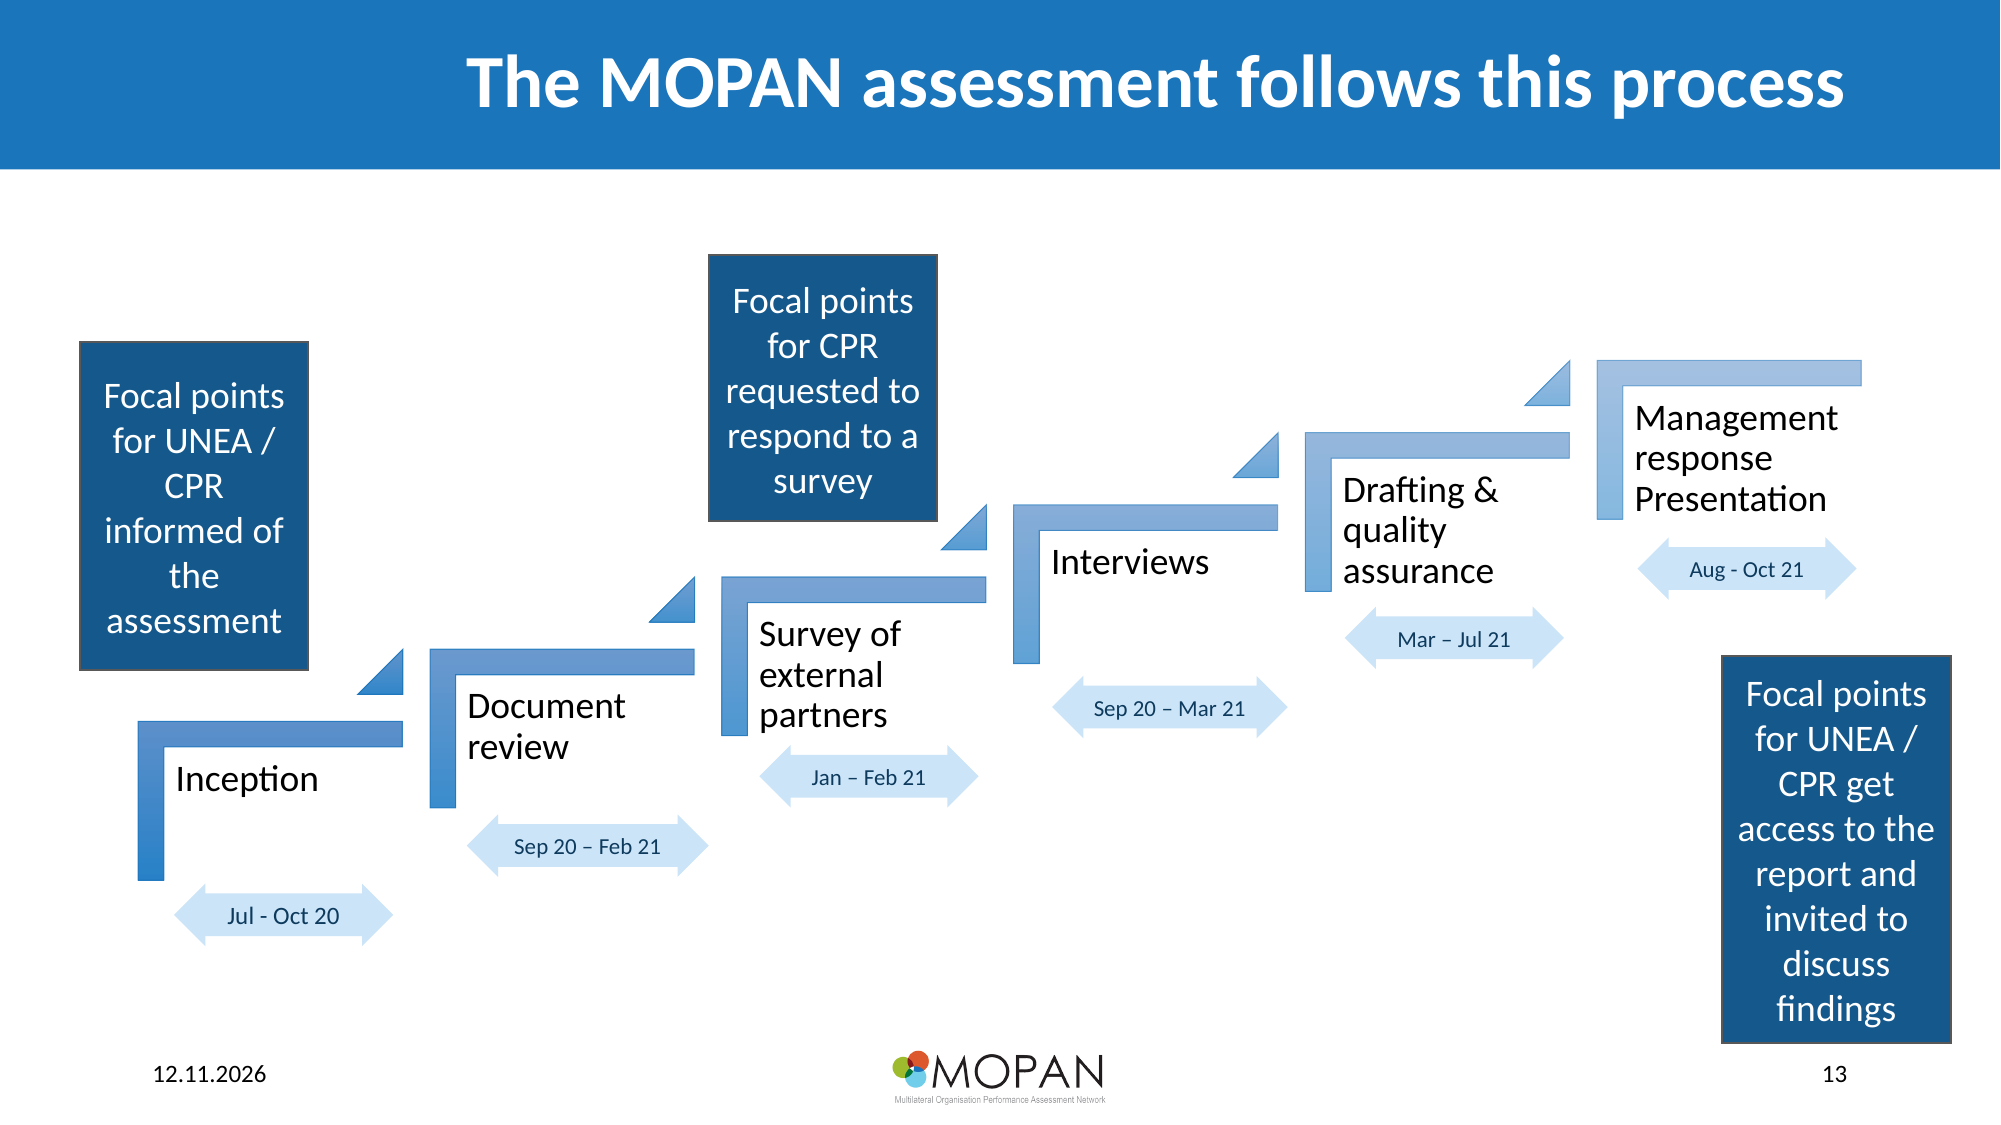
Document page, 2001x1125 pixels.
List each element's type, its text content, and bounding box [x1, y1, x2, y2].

title The MOPAN assessment follows this process [137, 14, 1863, 153]
text_box Focal points for UNEA / CPR get access to the report and invited to discuss findings [1863, 655, 1952, 1044]
slide_number 13 [1412, 1061, 1863, 1103]
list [137, 256, 1863, 1061]
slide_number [137, 1061, 588, 1103]
text_box Focal points for UNEA / CPR informed of the assessment [79, 341, 137, 671]
picture [889, 1061, 1111, 1107]
